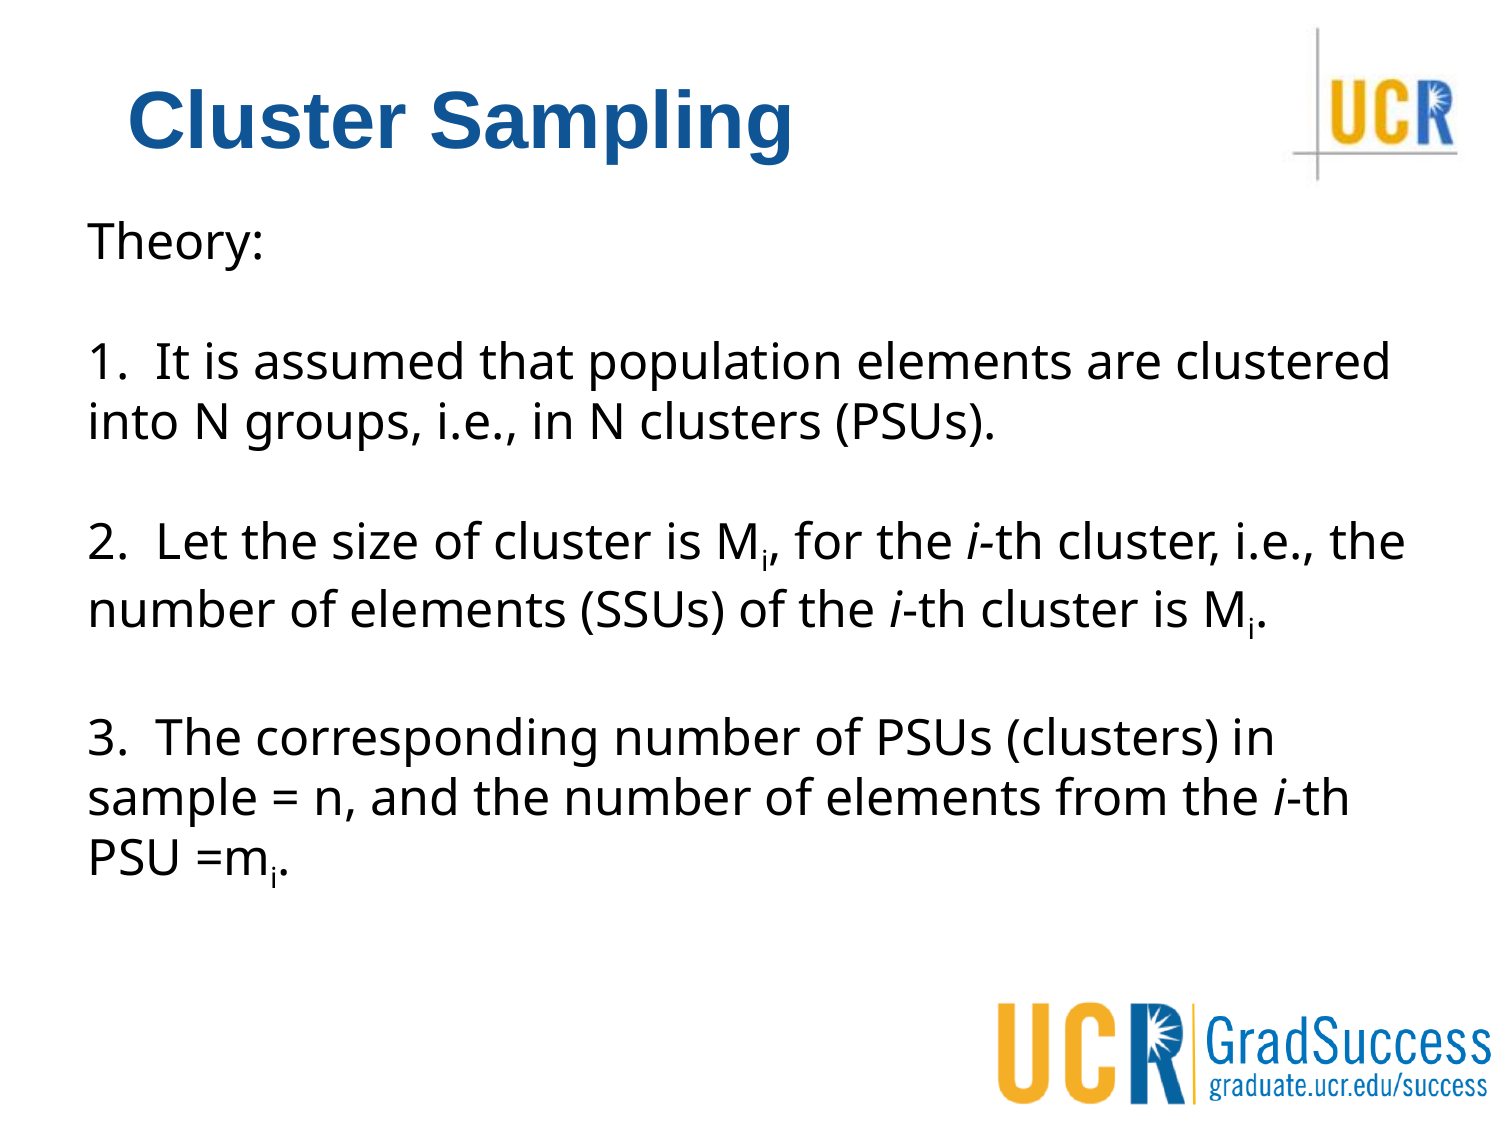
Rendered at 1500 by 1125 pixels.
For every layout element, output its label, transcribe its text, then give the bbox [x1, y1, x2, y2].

title Cluster Sampling [112, 13, 1388, 172]
text_box Theory: 1. It is assumed that population elements are clustered into N groups, i.e., in N clusters (PSUs). 2. Let the size of cluster is Mi, for the i-th cluster, i.e., the number of elements (SSUs) of the i-th cluster is Mi. 3. The corresponding number of PSUs (clusters) in sample = n, and the number of elements from the i-th PSU =mi. [73, 201, 1470, 1022]
picture [1282, 0, 1500, 196]
